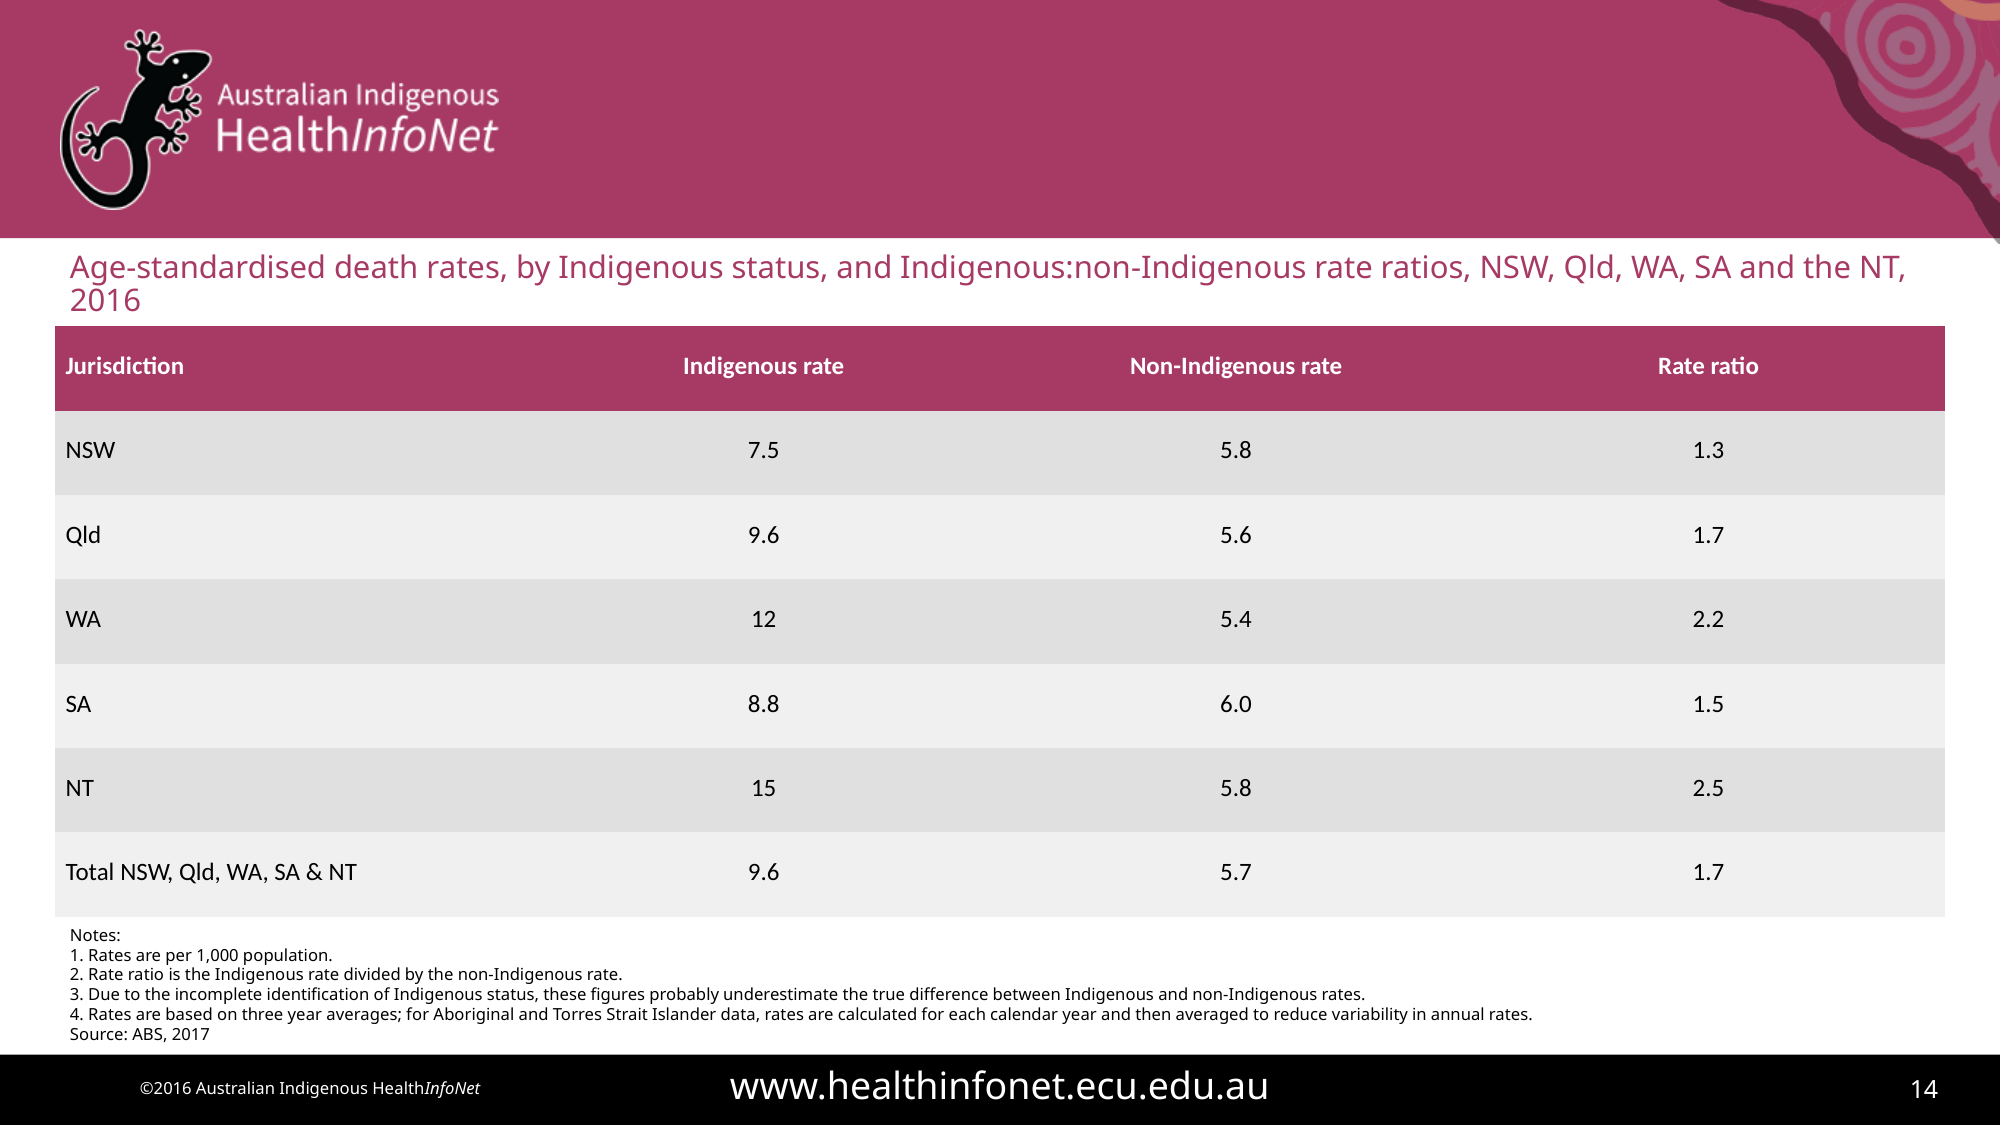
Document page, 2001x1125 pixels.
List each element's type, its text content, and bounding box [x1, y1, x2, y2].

table_cell 1.3 [1472, 411, 1945, 495]
table_cell 8.8 [527, 664, 1000, 748]
table_cell 1.7 [1472, 832, 1945, 917]
table_cell NSW [55, 411, 527, 495]
table_header Indigenous rate [527, 326, 1000, 411]
table_cell 6.0 [1000, 664, 1472, 748]
table_cell SA [55, 664, 527, 748]
table_cell 15 [527, 748, 1000, 832]
table_cell 1.7 [1472, 495, 1945, 579]
table_cell 5.8 [1000, 748, 1472, 832]
table_cell 1.5 [1472, 664, 1945, 748]
table_cell 12 [527, 579, 1000, 664]
table_cell WA [55, 579, 527, 664]
table_cell 5.4 [1000, 579, 1472, 664]
picture [60, 29, 499, 210]
table_cell 9.6 [527, 495, 1000, 579]
table_cell 7.5 [527, 411, 1000, 495]
table_cell 2.5 [1472, 748, 1945, 832]
table_header Jurisdiction [55, 326, 527, 411]
table_cell Total NSW, Qld, WA, SA & NT [55, 832, 527, 916]
table_cell NT [55, 748, 527, 832]
picture [1673, 0, 2000, 279]
text_box Notes: 1. Rates are per 1,000 population. 2. Rate ratio is the Indigenous rate divided by the non-Indigenous rate. 3. Due to the incomplete identification of Indigenous status, these figures probably underestimate the true difference between Indigenous and non-Indigenous rates. 4. Rates are based on three year averages; for Aboriginal and Torres Strait Islander data, rates are calculated for each calendar year and then averaged to reduce variability in annual rates. Source: ABS, 2017 [54, 916, 1601, 1046]
table_cell 5.6 [1000, 495, 1472, 579]
table_cell 5.8 [1000, 411, 1472, 495]
table_cell 9.6 [527, 832, 1000, 916]
table_header Non-Indigenous rate [1000, 326, 1472, 411]
table_cell 2.2 [1472, 579, 1945, 664]
table_header Rate ratio [1472, 326, 1945, 411]
title Age-standardised death rates, by Indigenous status, and Indigenous:non-Indigenous rate ratios, NSW, Qld, WA, SA and the NT, 2016 [55, 243, 1945, 326]
table_cell Qld [55, 495, 527, 579]
table_cell 5.7 [1000, 832, 1472, 916]
